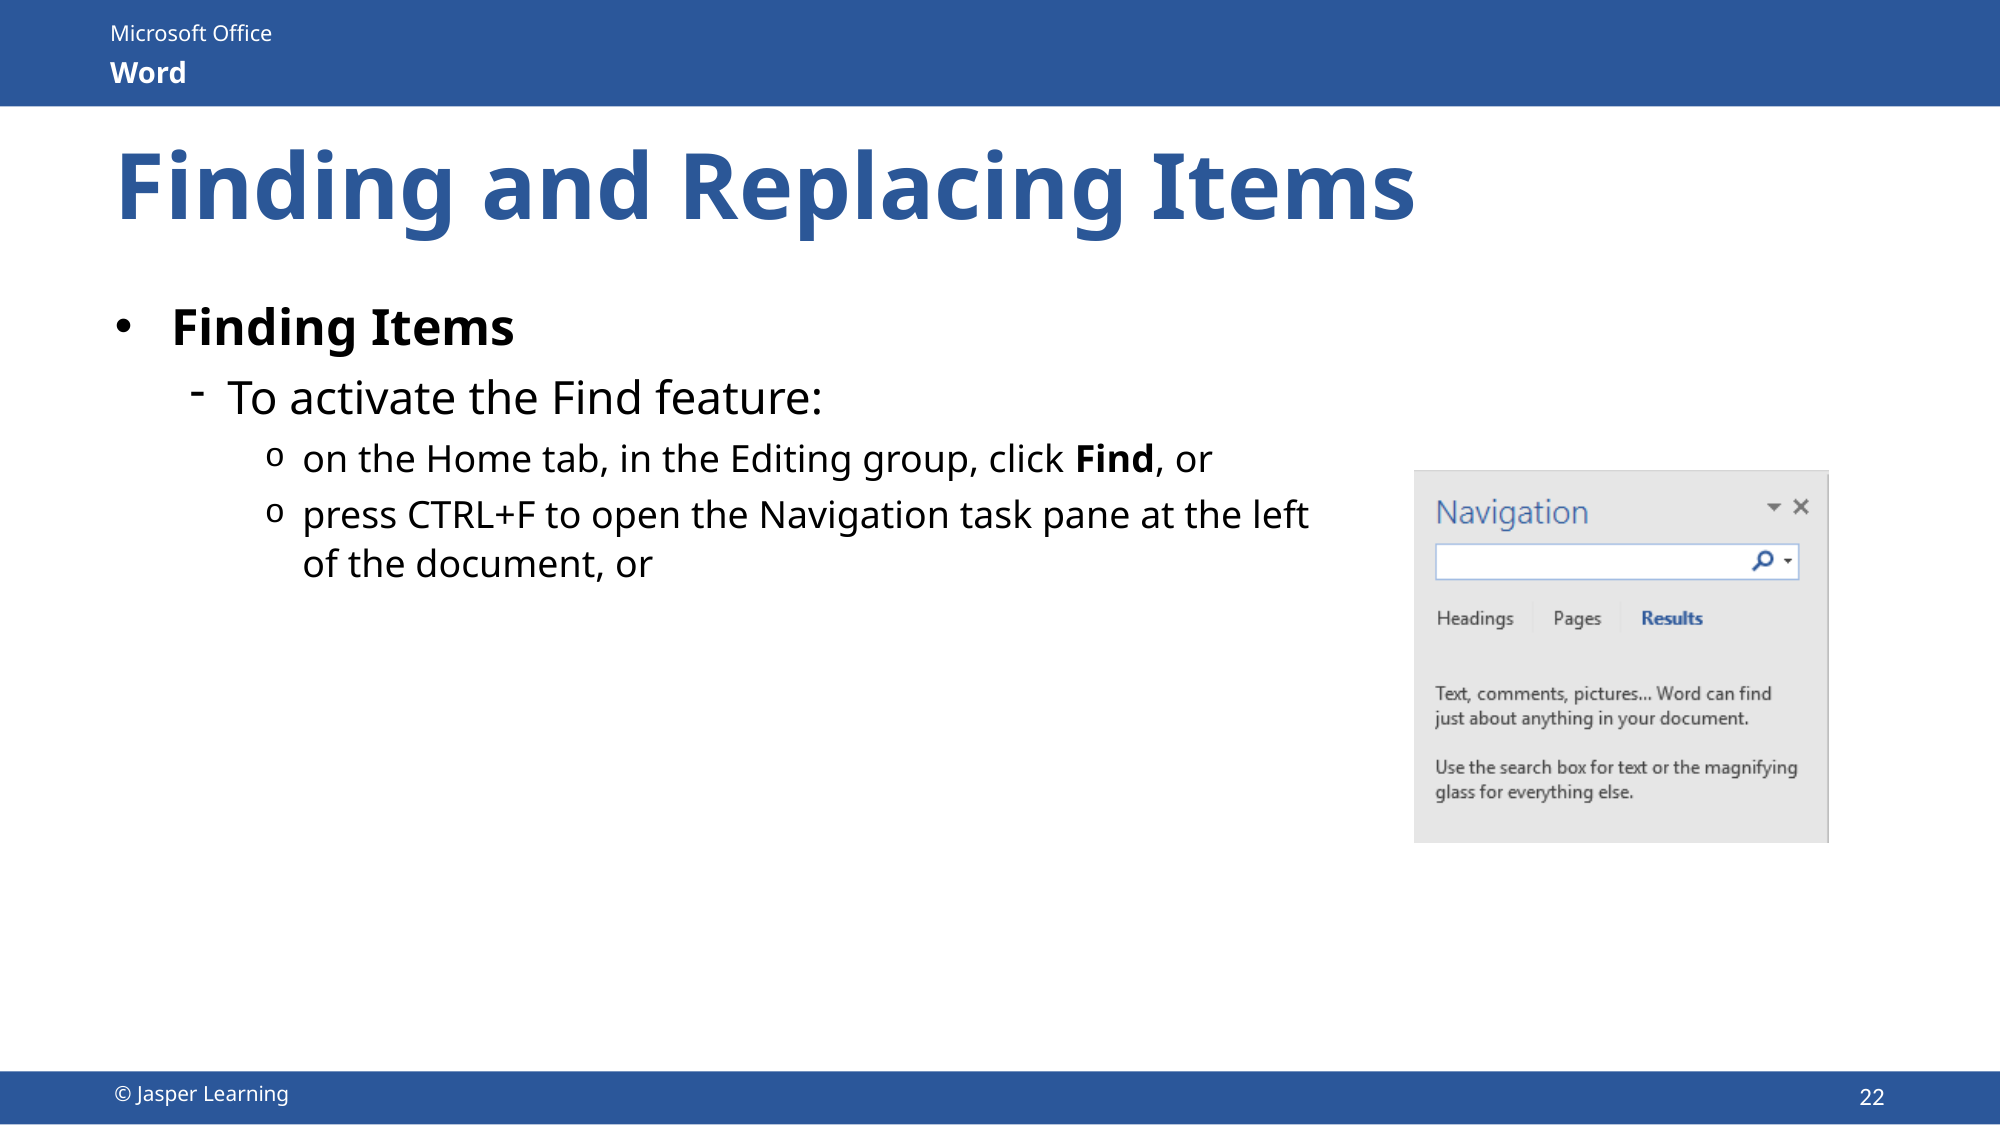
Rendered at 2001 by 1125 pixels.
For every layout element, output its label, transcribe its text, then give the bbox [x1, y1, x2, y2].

slide_number 22 [1433, 1065, 1900, 1125]
title Finding and Replacing Items [99, 118, 1866, 248]
footer © Jasper Learning [99, 1074, 775, 1116]
picture [1414, 470, 1829, 843]
list Finding Items To activate the Find feature: on the Home tab, in the Editing group, click Find, or press CTRL+F to open the Navigation task pane at the left of the document, or [99, 283, 1360, 1026]
